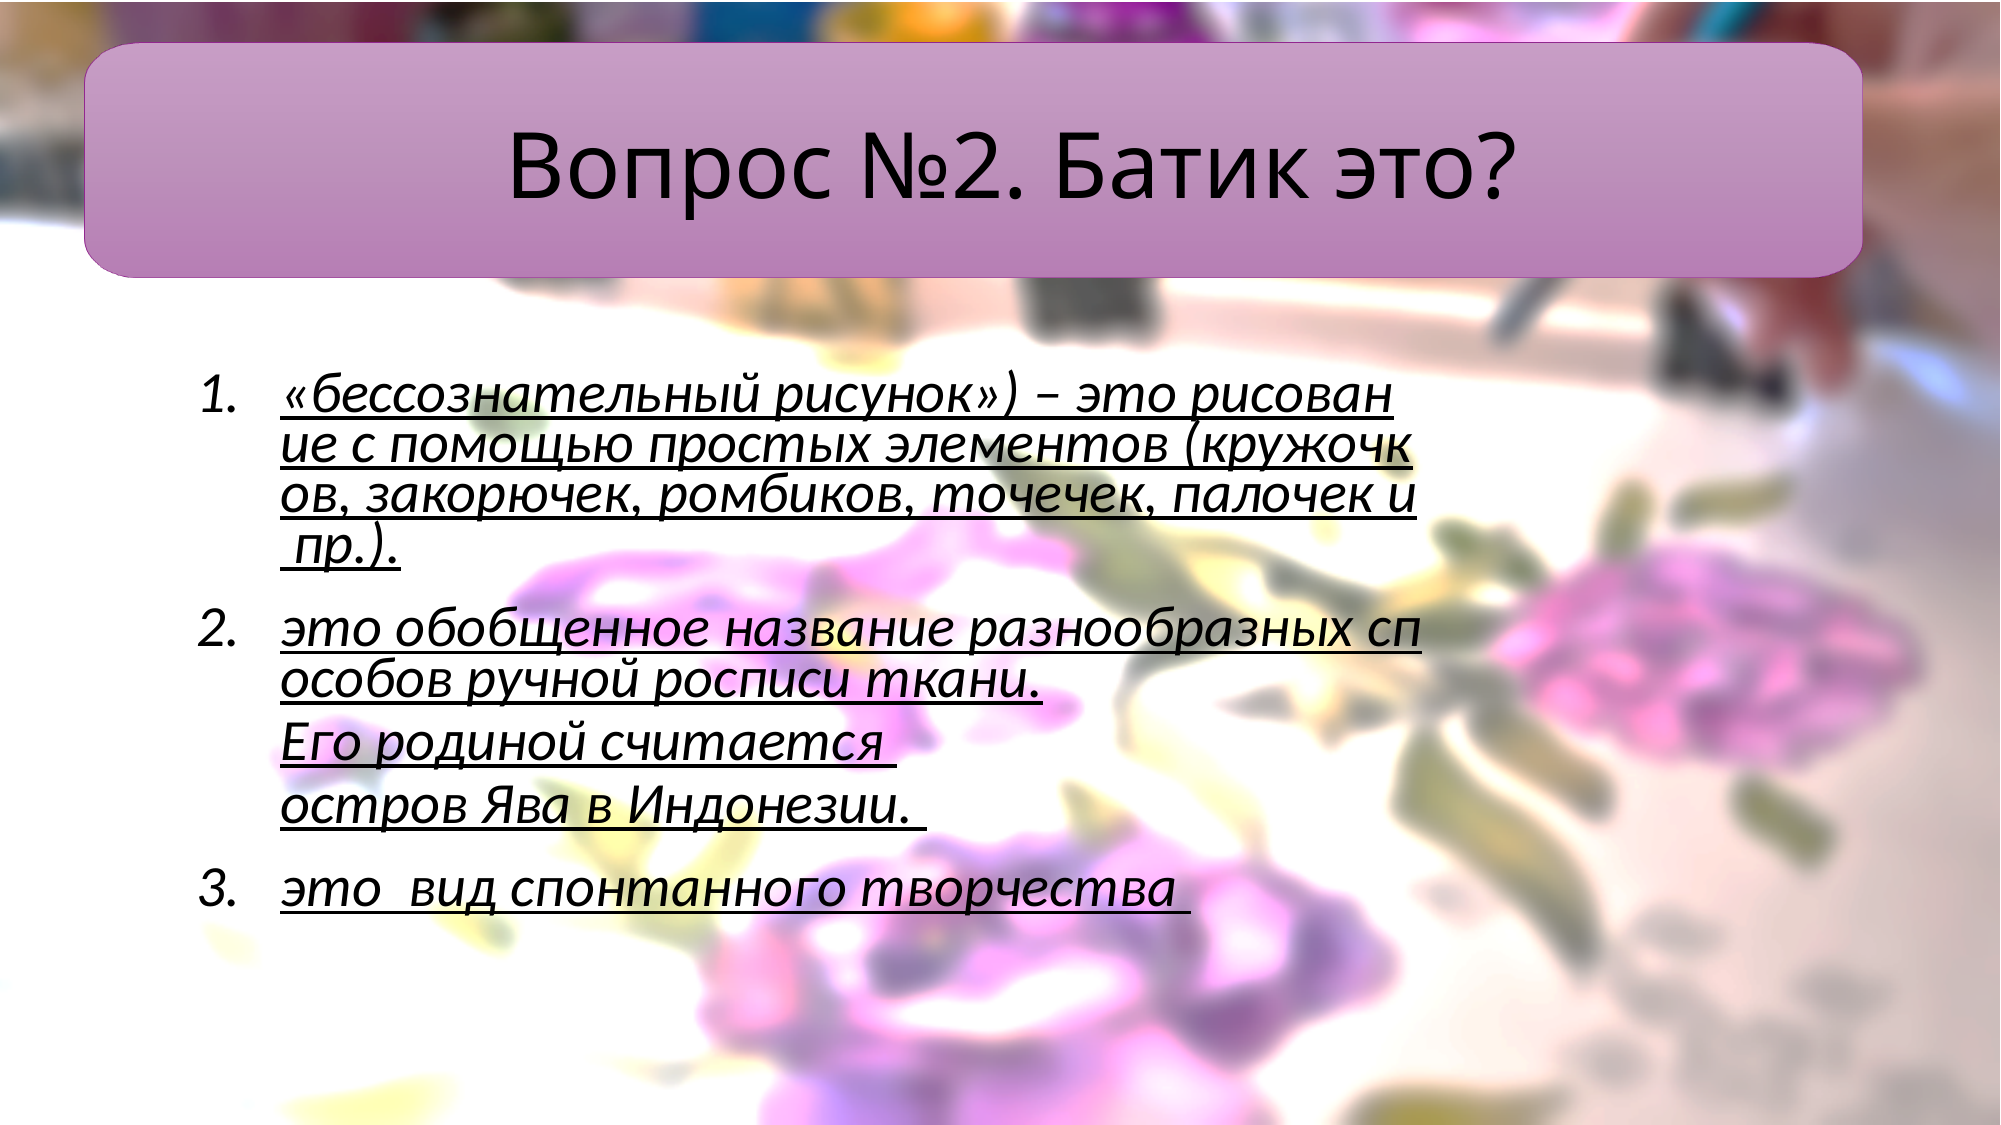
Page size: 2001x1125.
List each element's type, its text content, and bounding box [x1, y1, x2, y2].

list «бессознательный рисунок») – это рисование с помощью простых элементов (кружочков, закорючек, ромбиков, точечек, палочек и пр.). это обобщенное название разнообразных способов ручной росписи ткани. Его родиной считается остров Ява в Индонезии. это вид спонтанного творчества [181, 354, 1438, 1017]
picture [0, 2, 2001, 1125]
